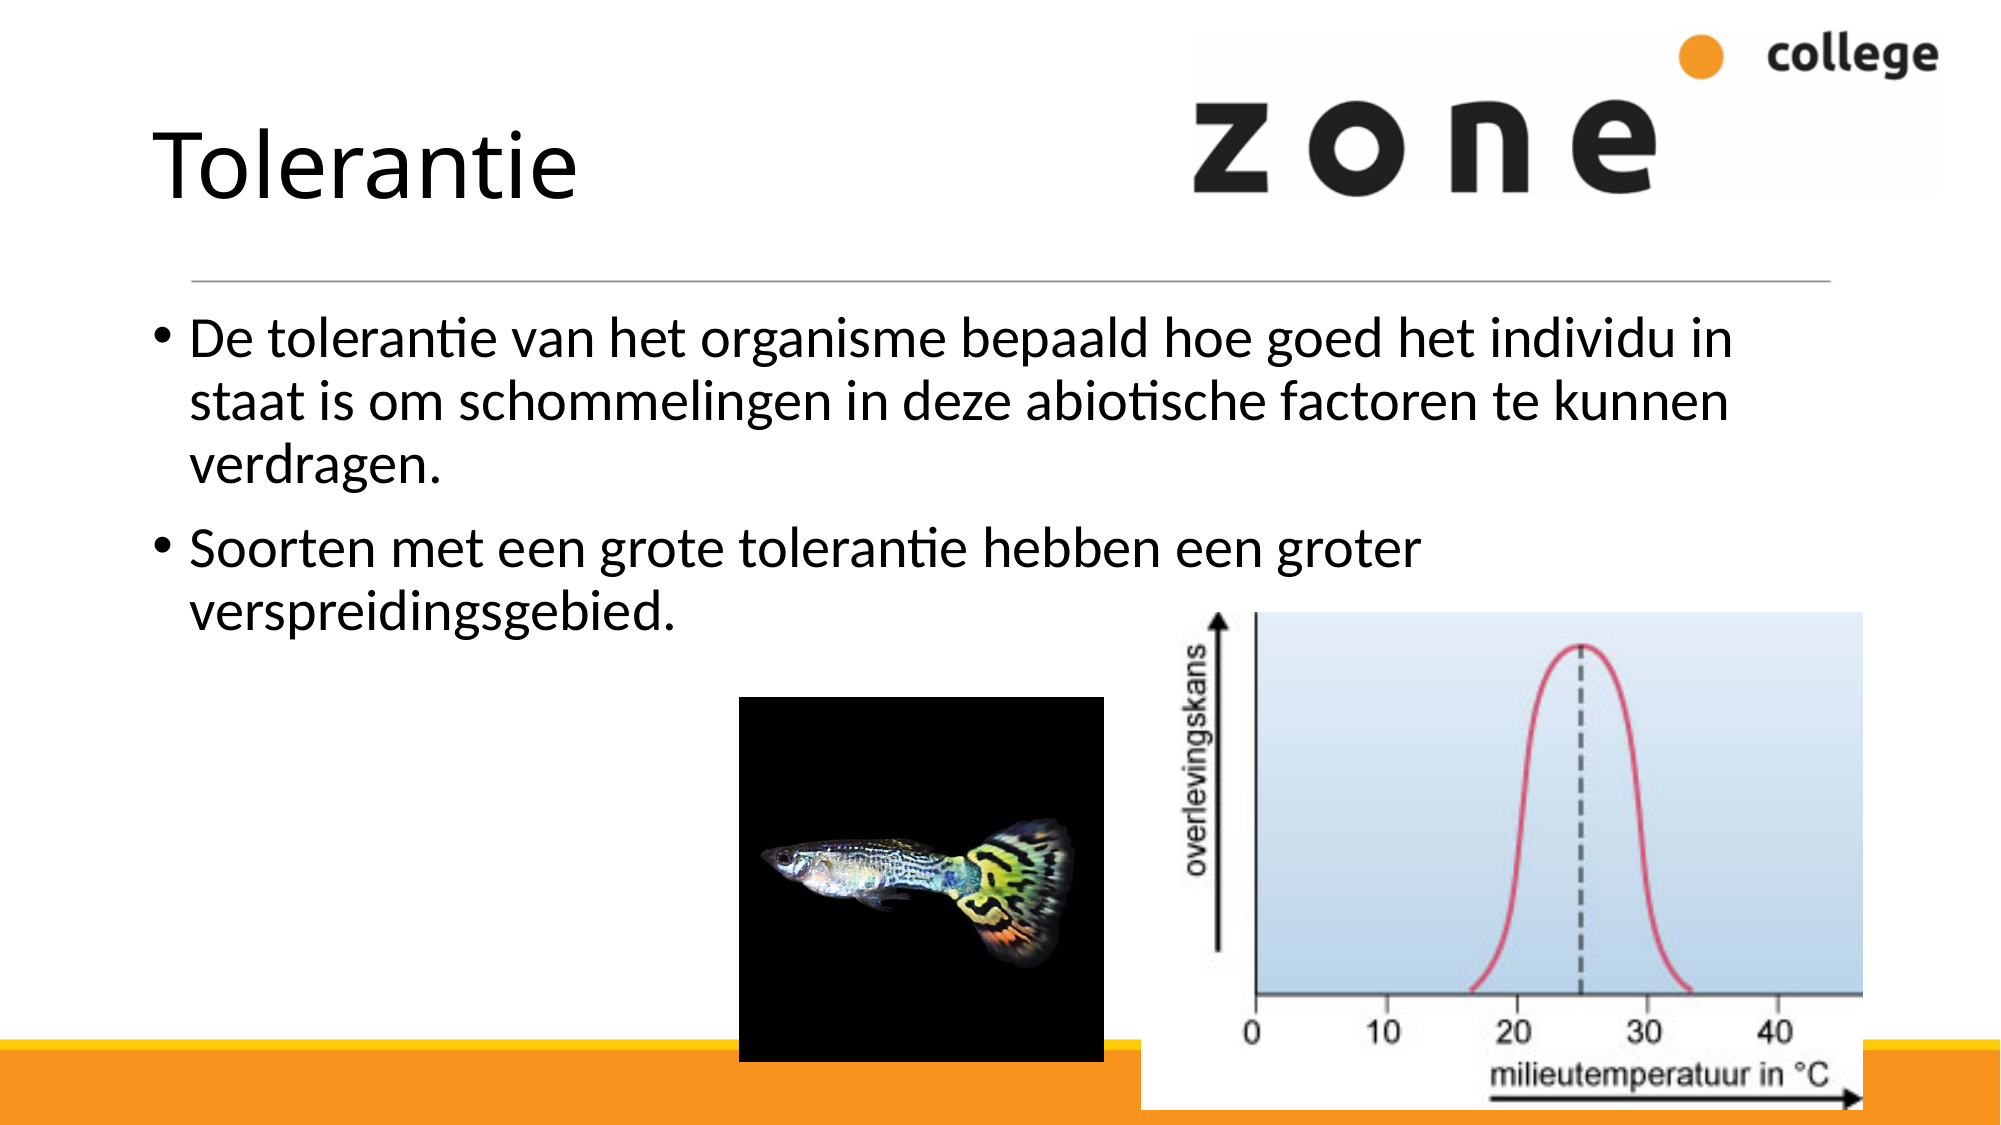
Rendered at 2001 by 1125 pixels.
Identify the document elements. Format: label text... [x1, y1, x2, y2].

list De tolerantie van het organisme bepaald hoe goed het individu in staat is om schommelingen in deze abiotische factoren te kunnen verdragen. Soorten met een grote tolerantie hebben een groter verspreidingsgebied. [137, 299, 1863, 1014]
picture [0, 0, 2001, 1125]
title Tolerantie [137, 59, 1863, 278]
